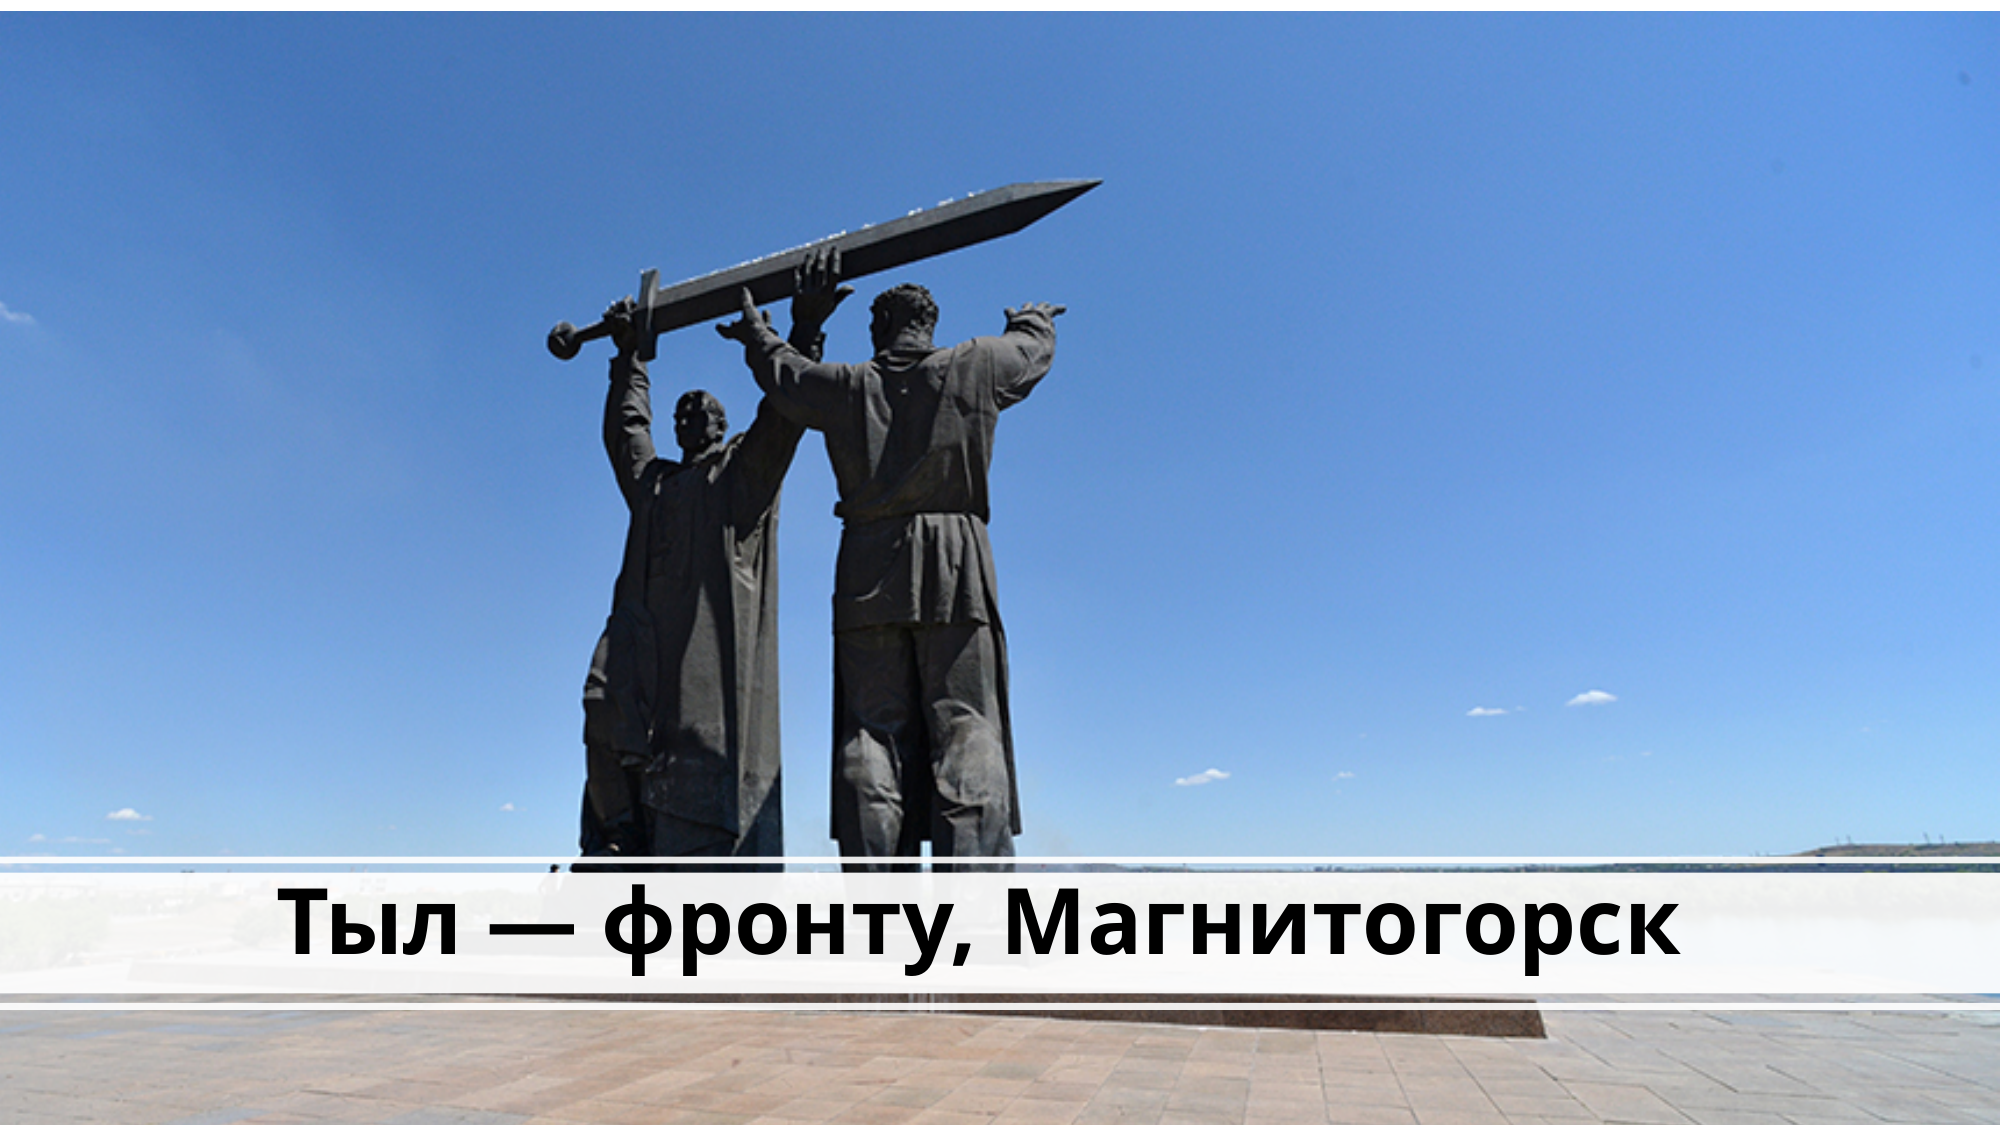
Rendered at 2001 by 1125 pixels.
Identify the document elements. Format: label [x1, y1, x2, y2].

list [0, 860, 2000, 1006]
list [0, 1007, 2000, 1125]
list [0, 11, 2000, 859]
